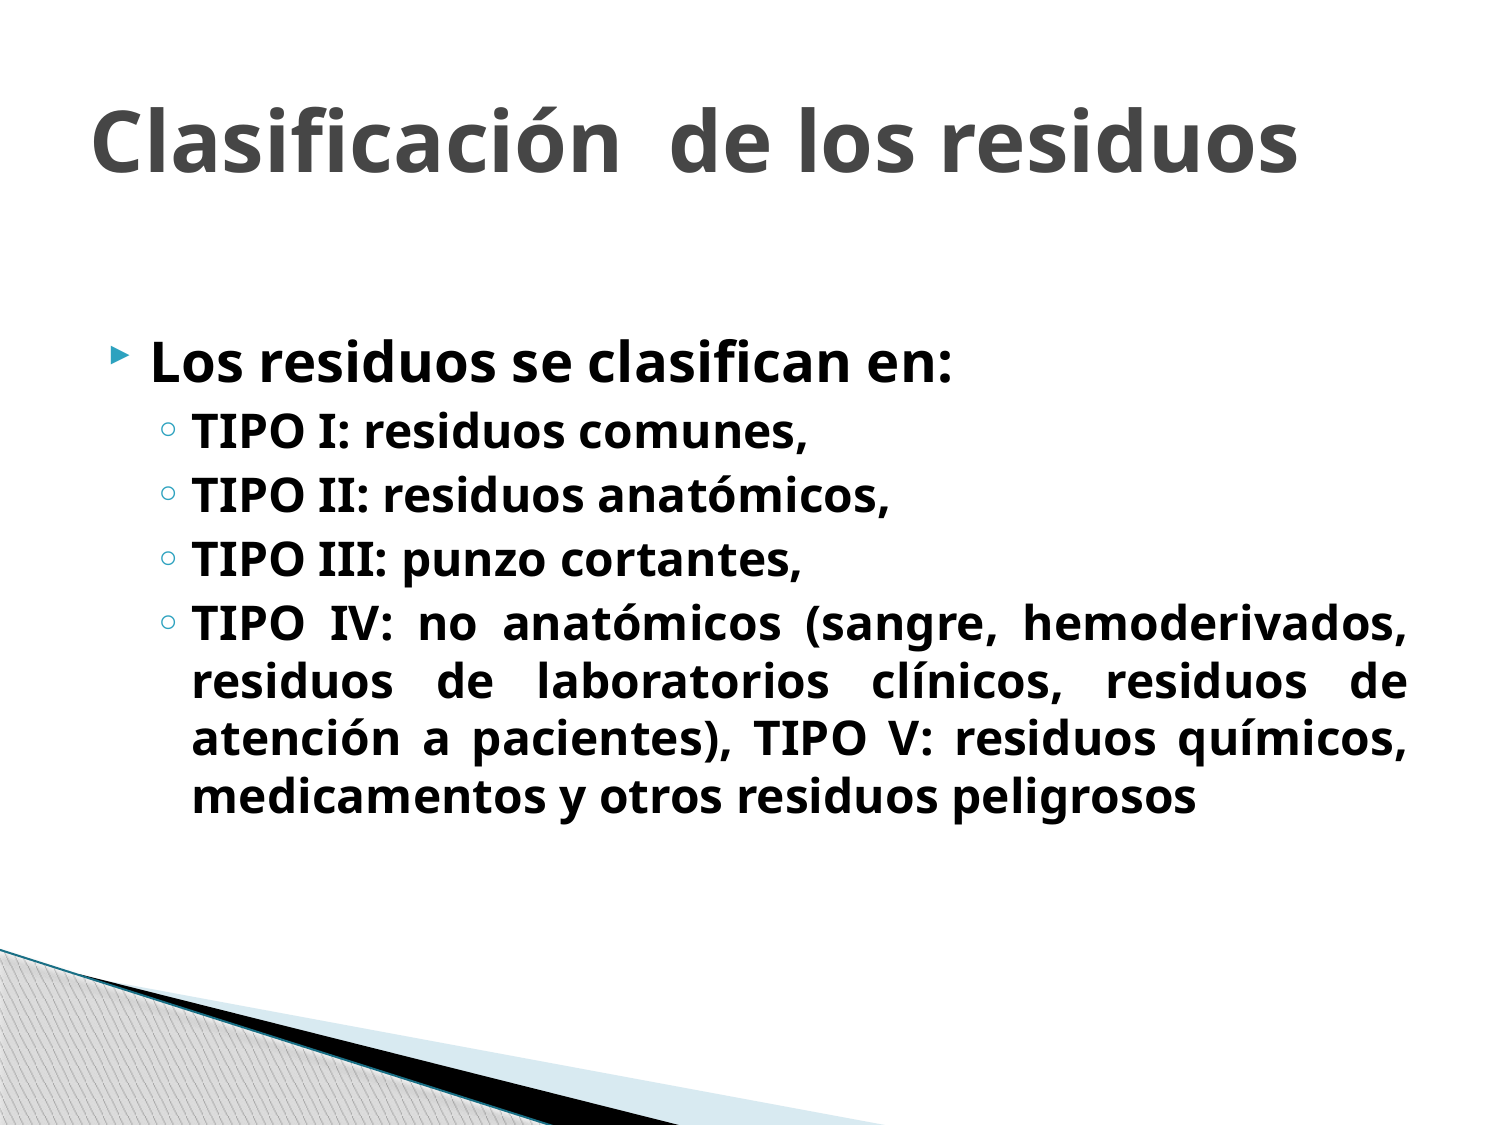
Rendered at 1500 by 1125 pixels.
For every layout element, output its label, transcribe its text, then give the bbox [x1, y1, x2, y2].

title Clasificación de los residuos [75, 45, 1425, 233]
list Los residuos se clasifican en: TIPO I: residuos comunes, TIPO II: residuos anatómicos, TIPO III: punzo cortantes, TIPO IV: no anatómicos (sangre, hemoderivados, residuos de laboratorios clínicos, residuos de atención a pacientes), TIPO V: residuos químicos, medicamentos y otros residuos peligrosos [75, 243, 1425, 986]
